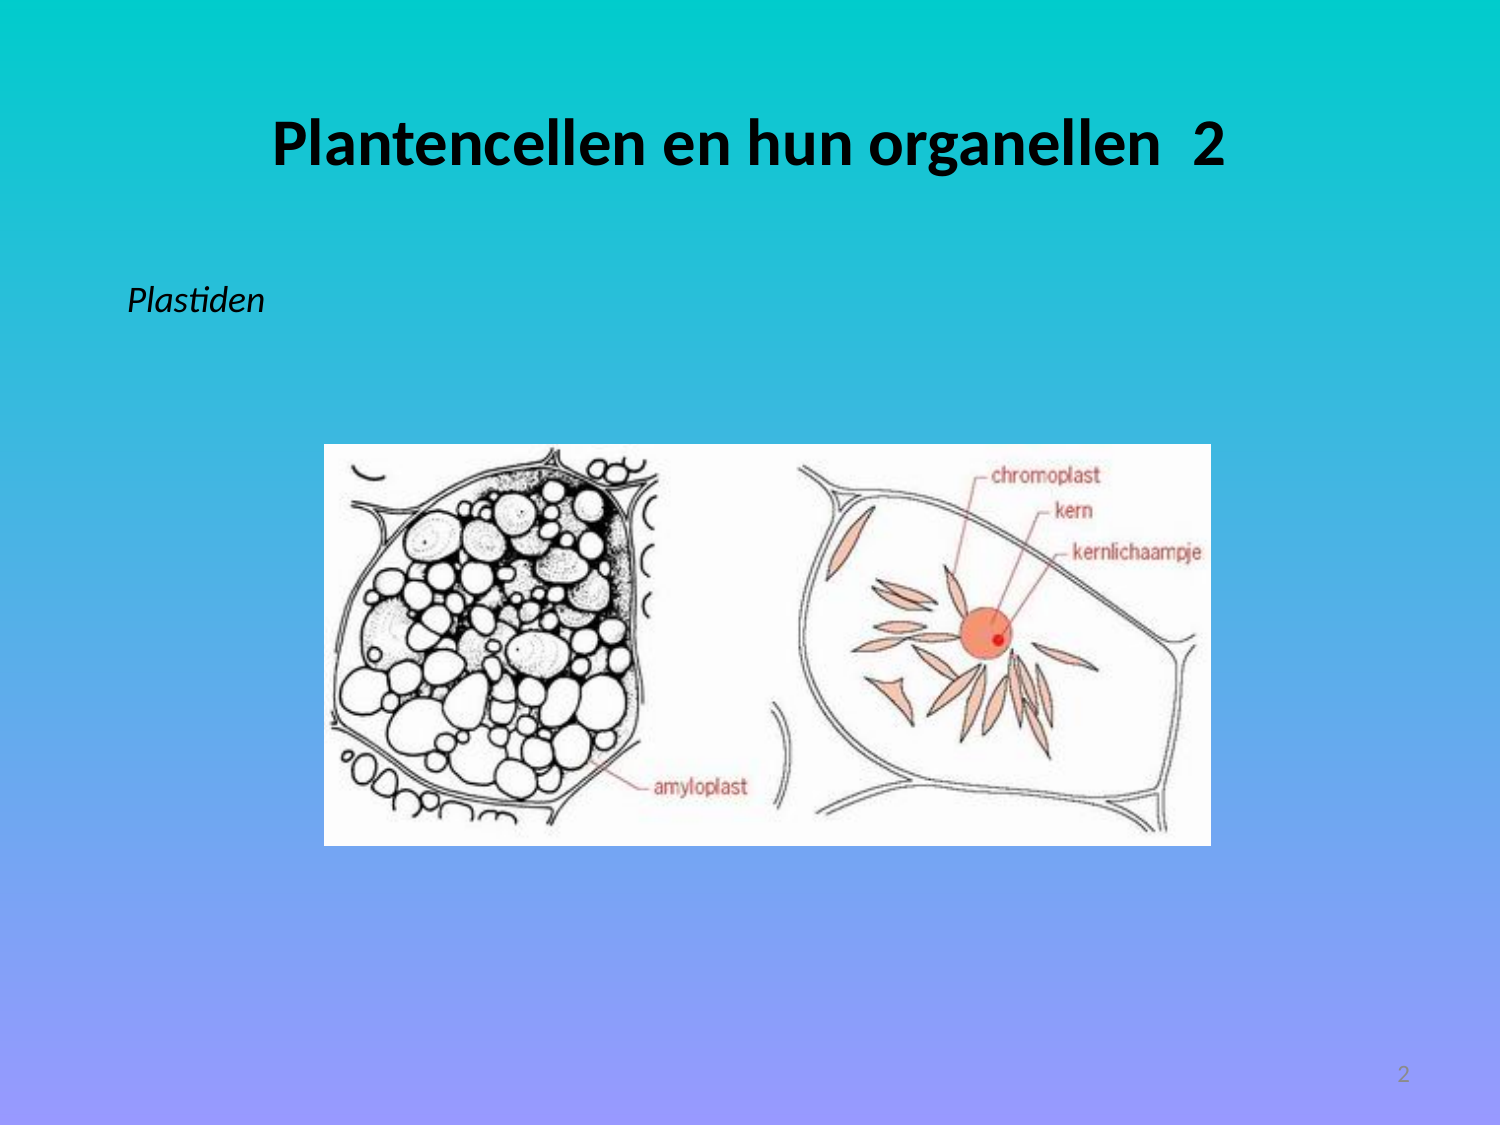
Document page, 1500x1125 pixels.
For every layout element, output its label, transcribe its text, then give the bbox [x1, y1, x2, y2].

text_box Plastiden [112, 267, 325, 327]
title Plantencellen en hun organellen 2 [75, 45, 1425, 233]
slide_number 2 [1074, 1042, 1425, 1103]
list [324, 443, 1211, 847]
